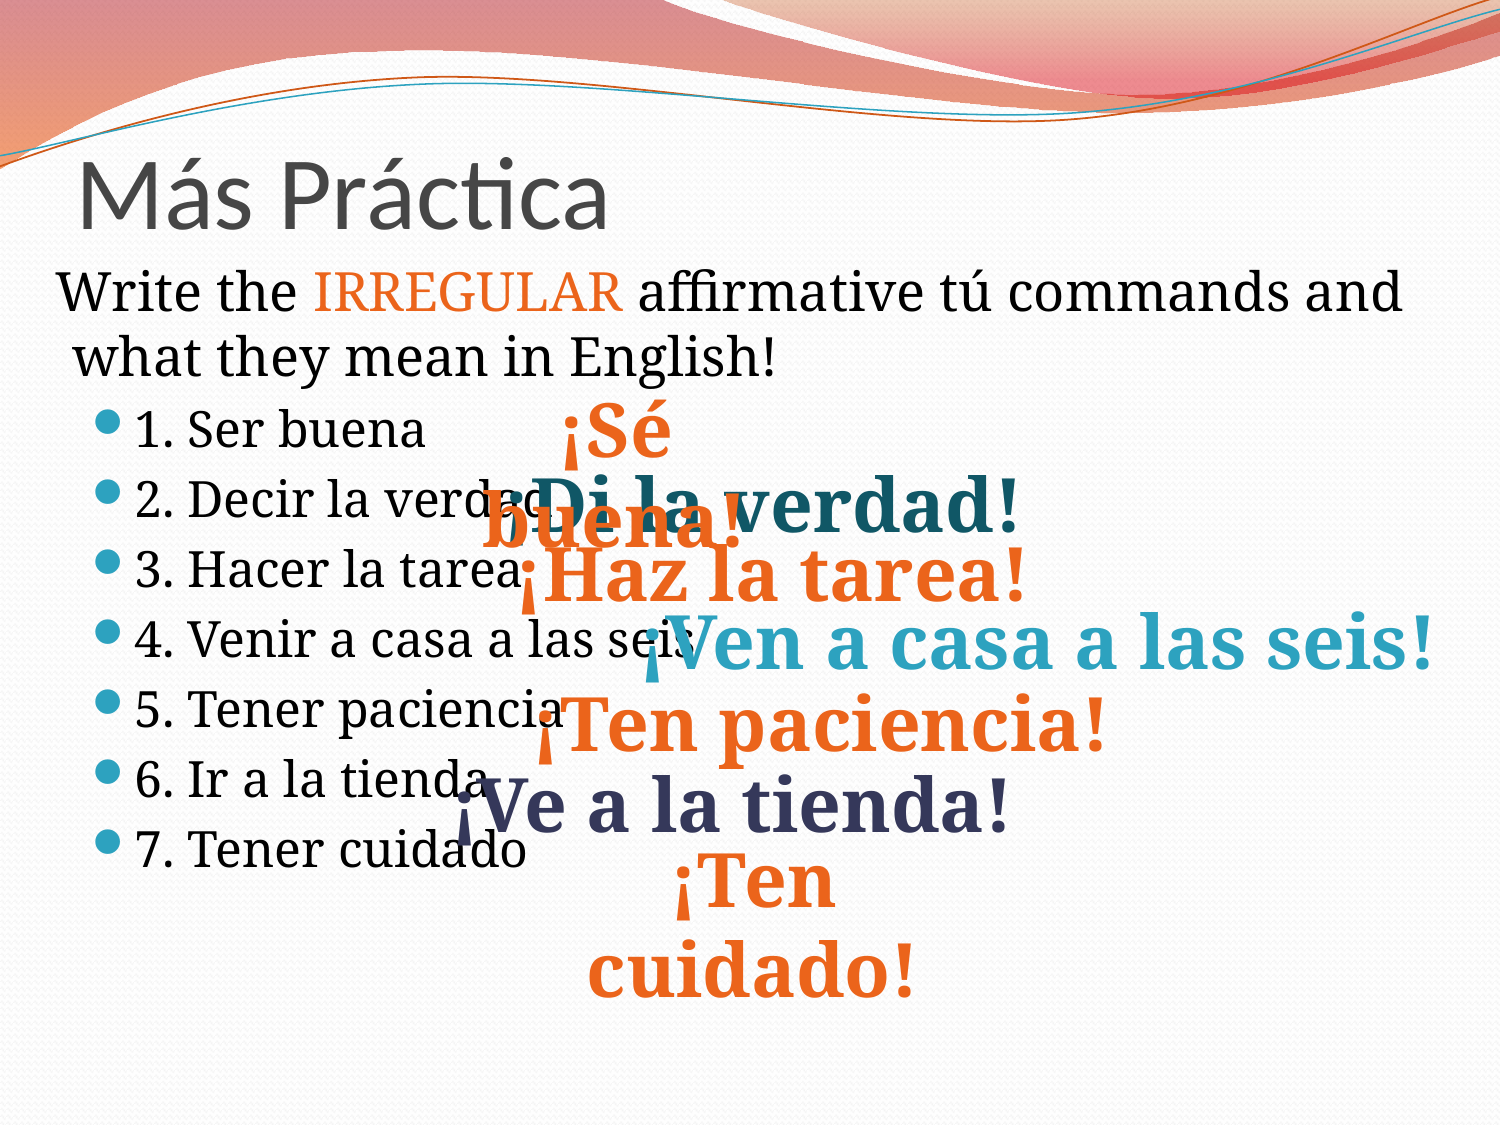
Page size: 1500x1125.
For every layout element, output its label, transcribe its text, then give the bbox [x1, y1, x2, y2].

list Write the IRREGULAR affirmative tú commands and what they mean in English! 1. Ser buena 2. Decir la verdad 3. Hacer la tarea 4. Venir a casa a las seis 5. Tener paciencia 6. Ir a la tienda 7. Tener cuidado [12, 249, 1450, 970]
text_box ¡Di la verdad! [813, 449, 1040, 555]
text_box ¡Ten paciencia! [516, 668, 1127, 774]
title Más Práctica [75, 62, 1425, 249]
text_box ¡Ven a casa a las seis! [623, 587, 1454, 693]
text_box ¡Ten cuidado! [500, 824, 1007, 1020]
text_box ¡Ve a la tienda! [435, 749, 1030, 855]
text_box ¡Sé buena! [417, 374, 813, 570]
text_box ¡Haz la tarea! [499, 518, 1047, 624]
